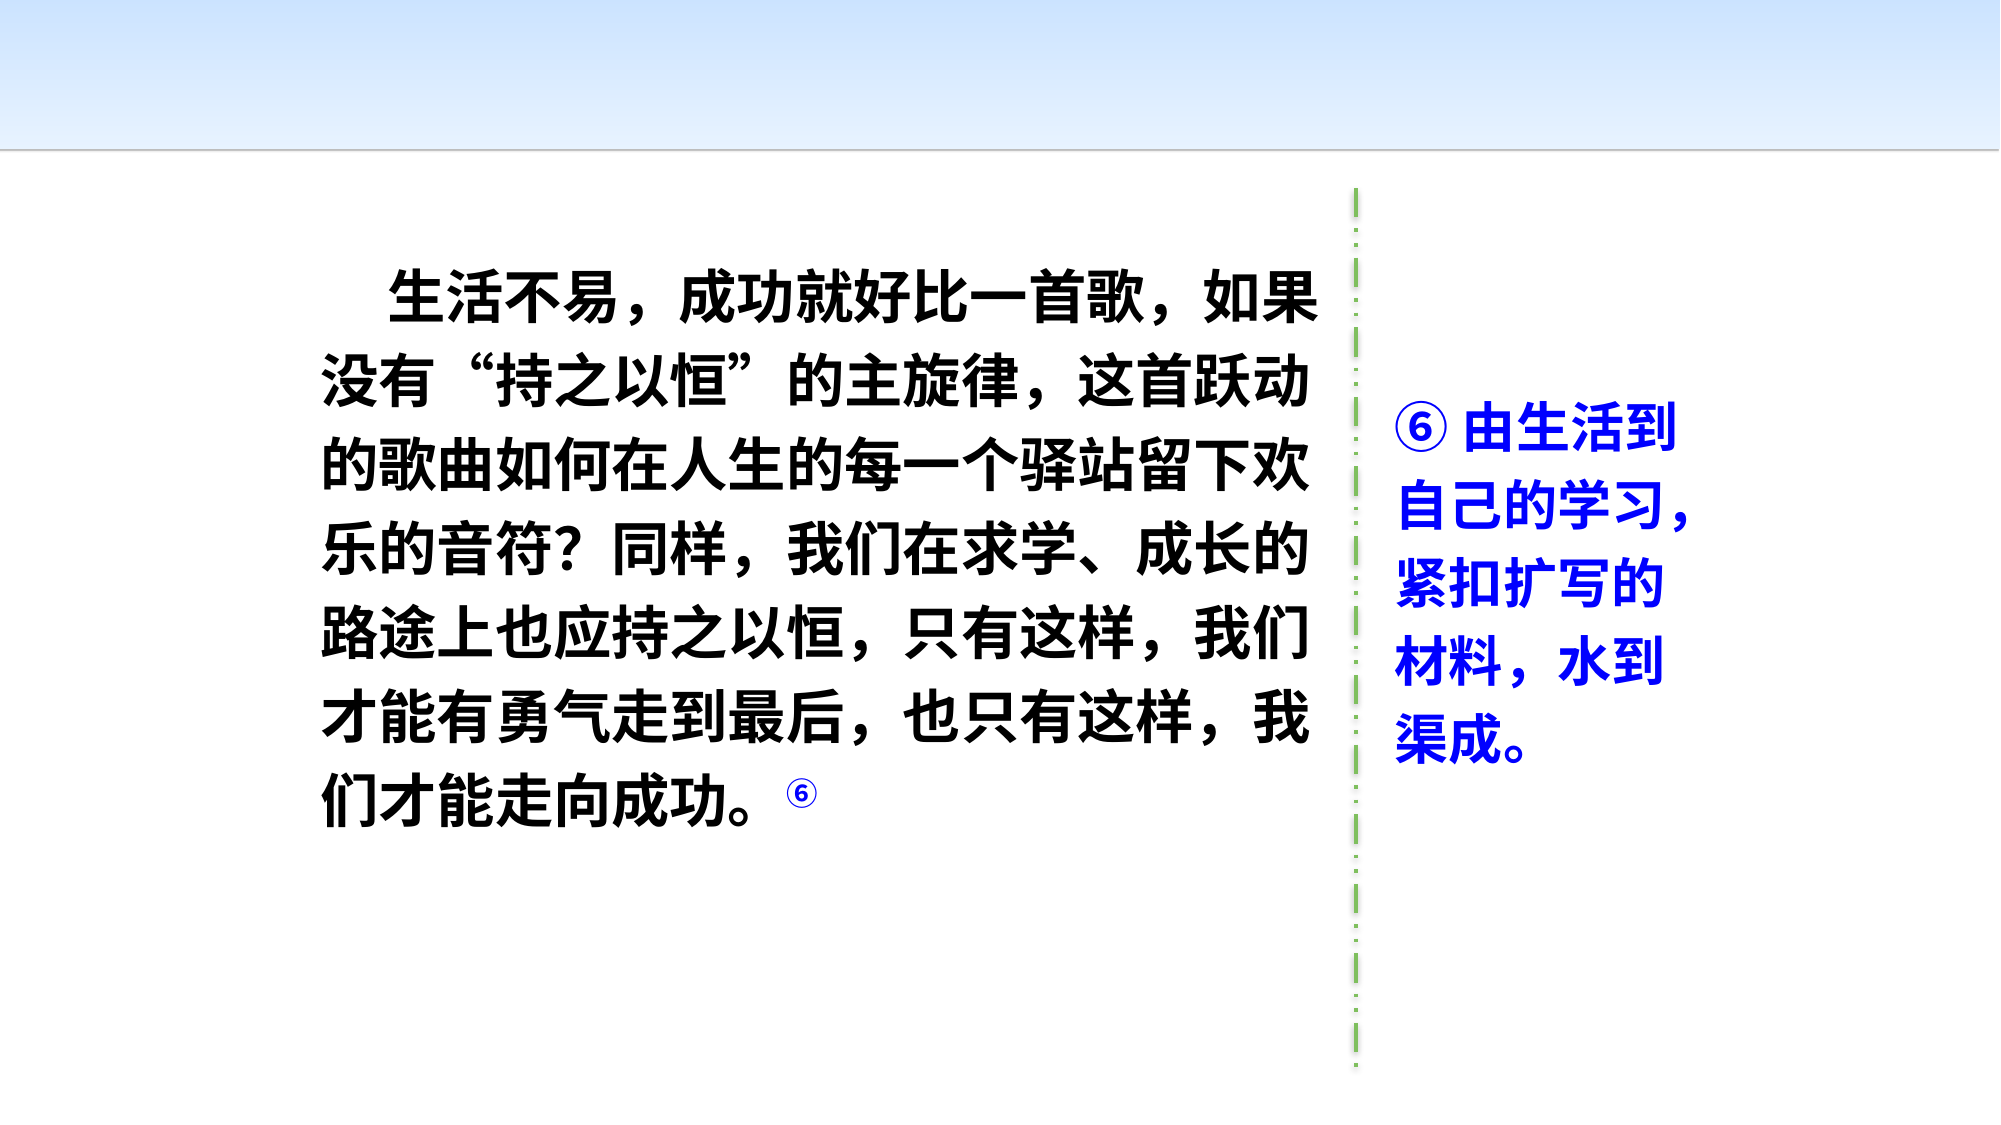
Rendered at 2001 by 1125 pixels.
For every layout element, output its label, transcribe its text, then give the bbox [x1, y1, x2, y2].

text_box 生活不易，成功就好比一首歌，如果没有“持之以恒”的主旋律，这首跃动的歌曲如何在人生的每一个驿站留下欢乐的音符？同样，我们在求学、成长的路途上也应持之以恒，只有这样，我们才能有勇气走到最后，也只有这样，我们才能走向成功。⑥ [305, 238, 1342, 842]
text_box ⑥由生活到自己的学习，紧扣扩写的材料，水到渠成。 [1379, 372, 1727, 778]
